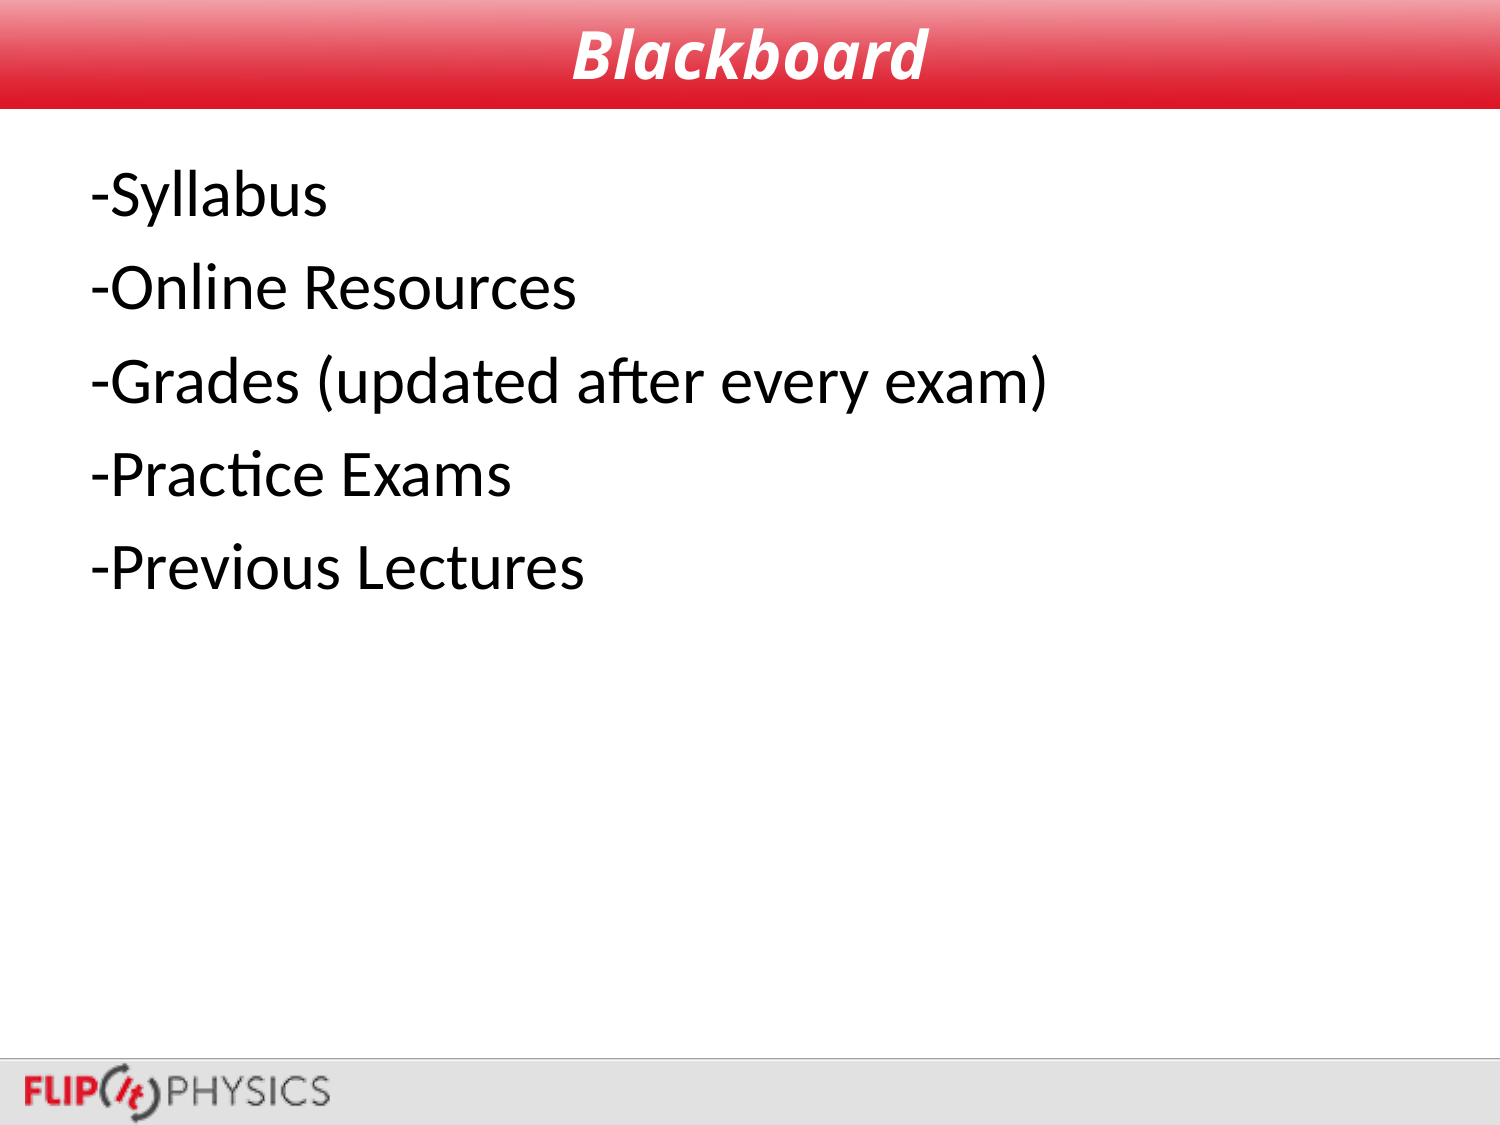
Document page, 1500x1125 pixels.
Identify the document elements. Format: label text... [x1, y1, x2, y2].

title Blackboard [75, 15, 1425, 91]
picture [0, 0, 1500, 109]
picture [0, 1058, 1500, 1125]
list -Syllabus -Online Resources -Grades (updated after every exam) -Practice Exams -Previous Lectures [75, 142, 1425, 1020]
